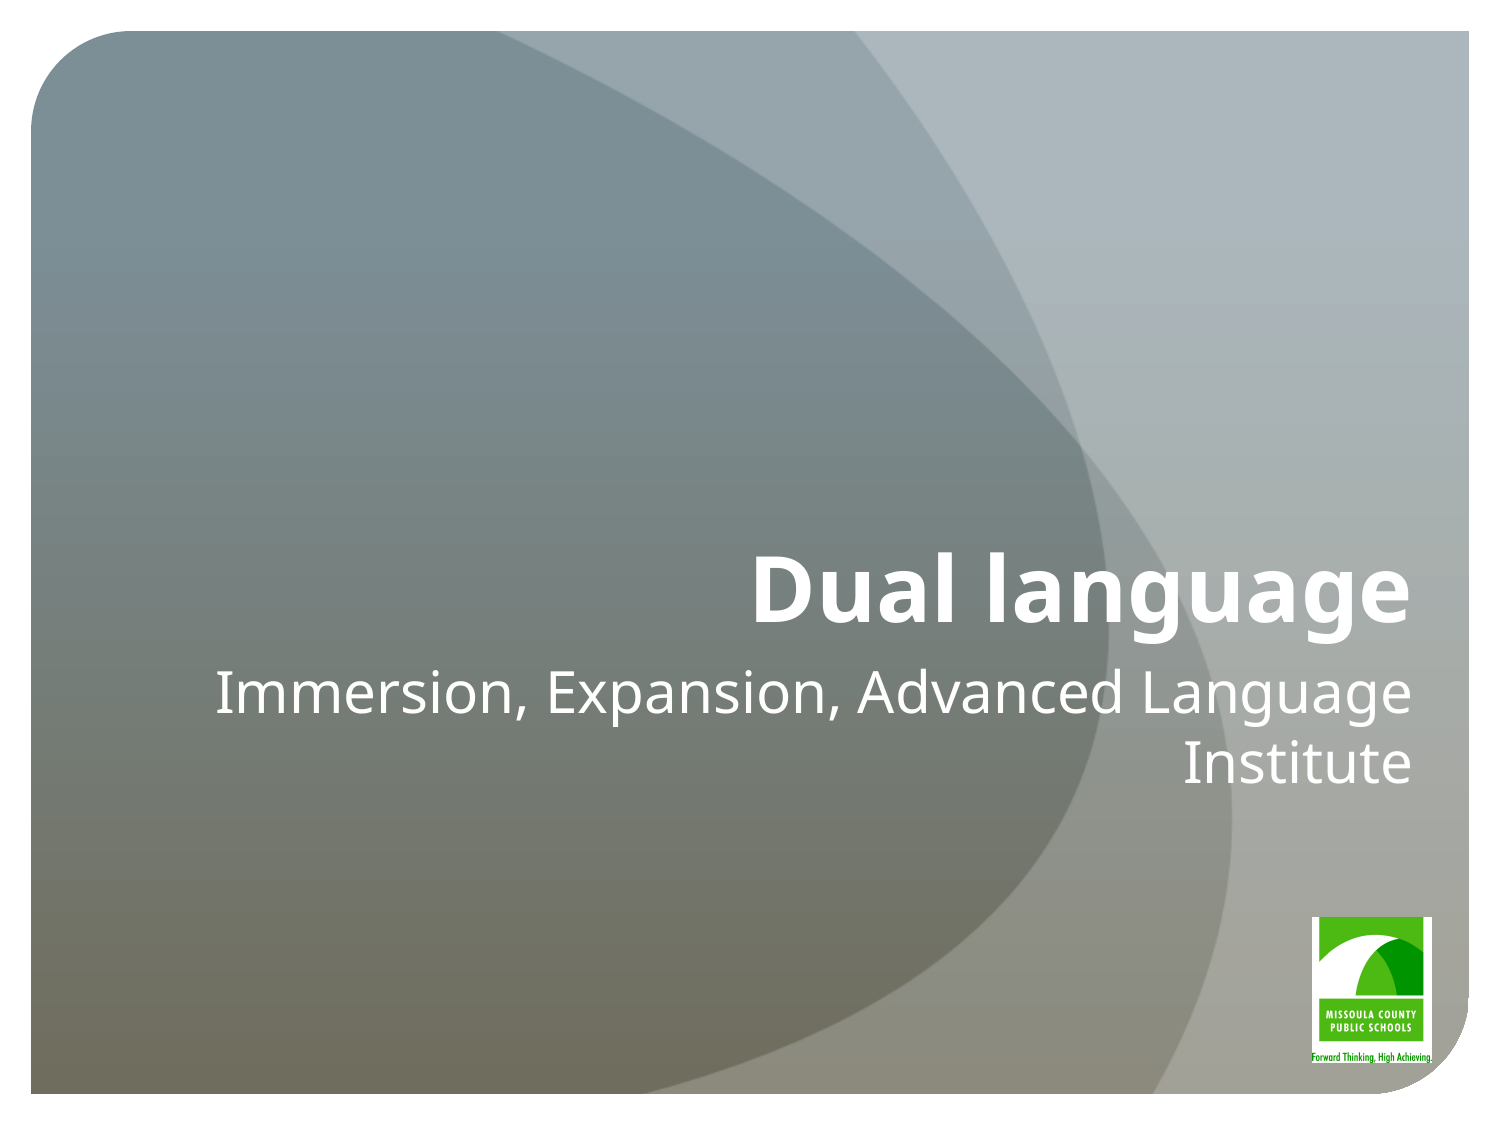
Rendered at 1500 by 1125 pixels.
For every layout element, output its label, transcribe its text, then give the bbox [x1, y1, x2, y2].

list Immersion, Expansion, Advanced Language Institute [0, 648, 1429, 895]
title Dual language [127, 425, 1429, 648]
picture [25, 30, 1474, 1095]
